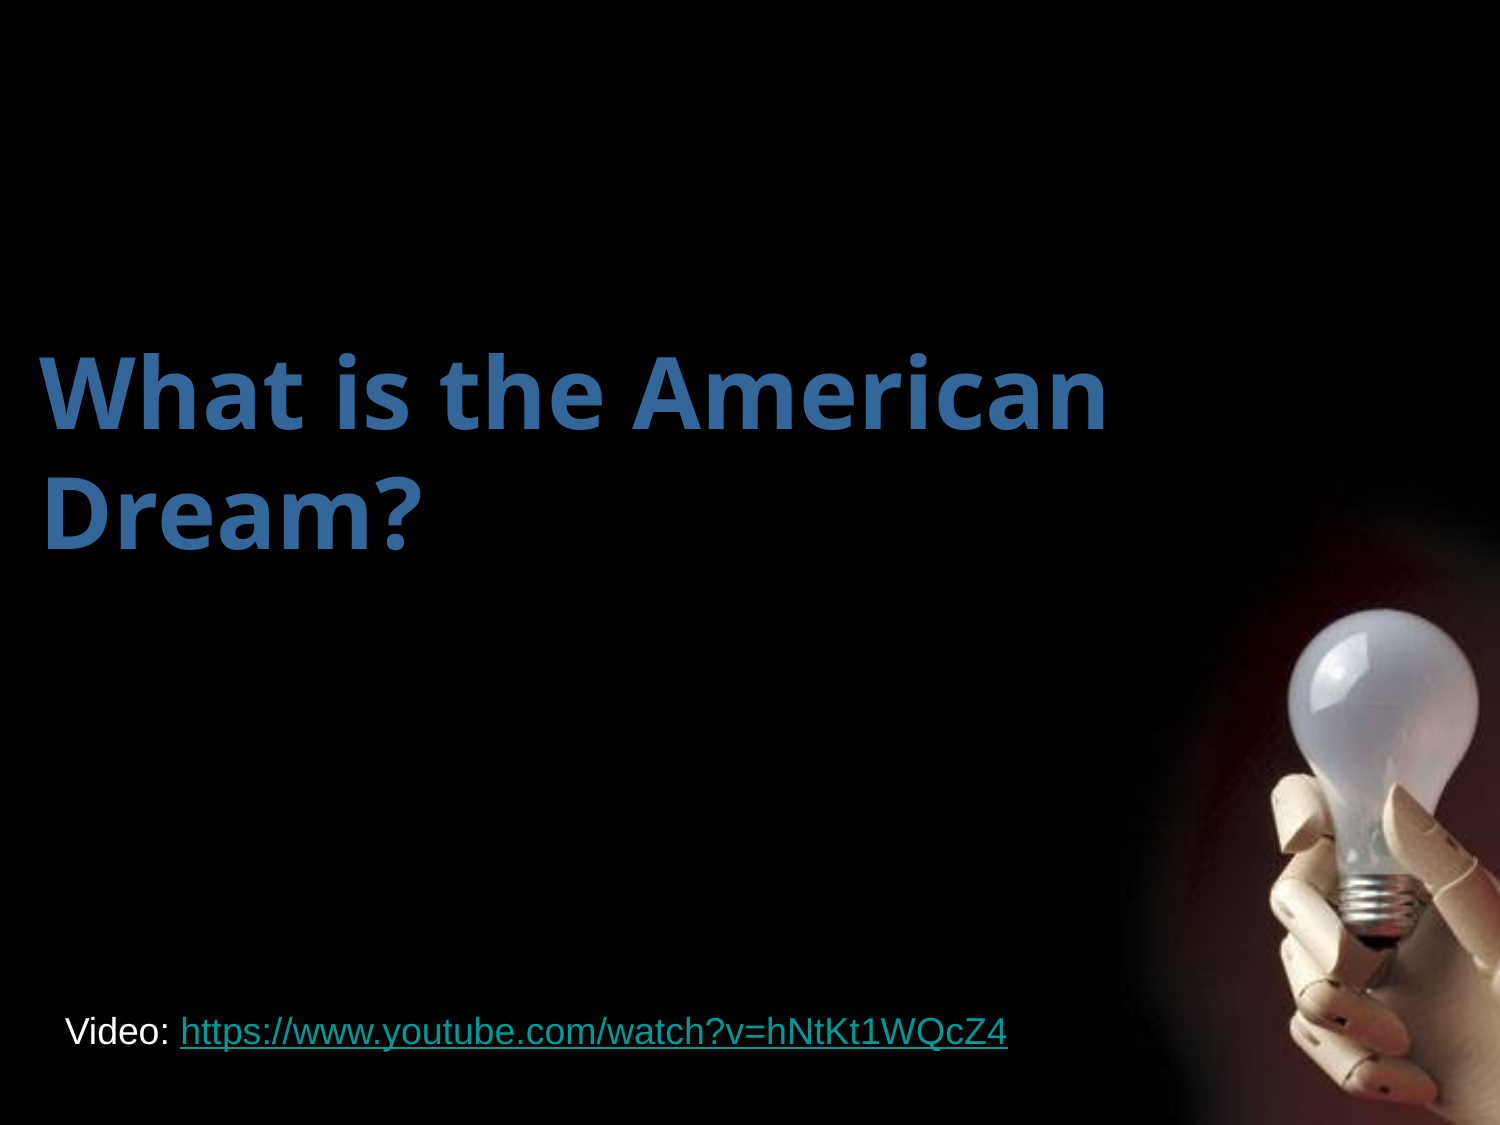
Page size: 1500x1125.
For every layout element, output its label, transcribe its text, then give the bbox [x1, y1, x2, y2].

picture [0, 0, 1500, 1125]
text_box Video: https://www.youtube.com/watch?v=hNtKt1WQcZ4 [49, 999, 1038, 1105]
title What is the American Dream? [24, 350, 1475, 550]
